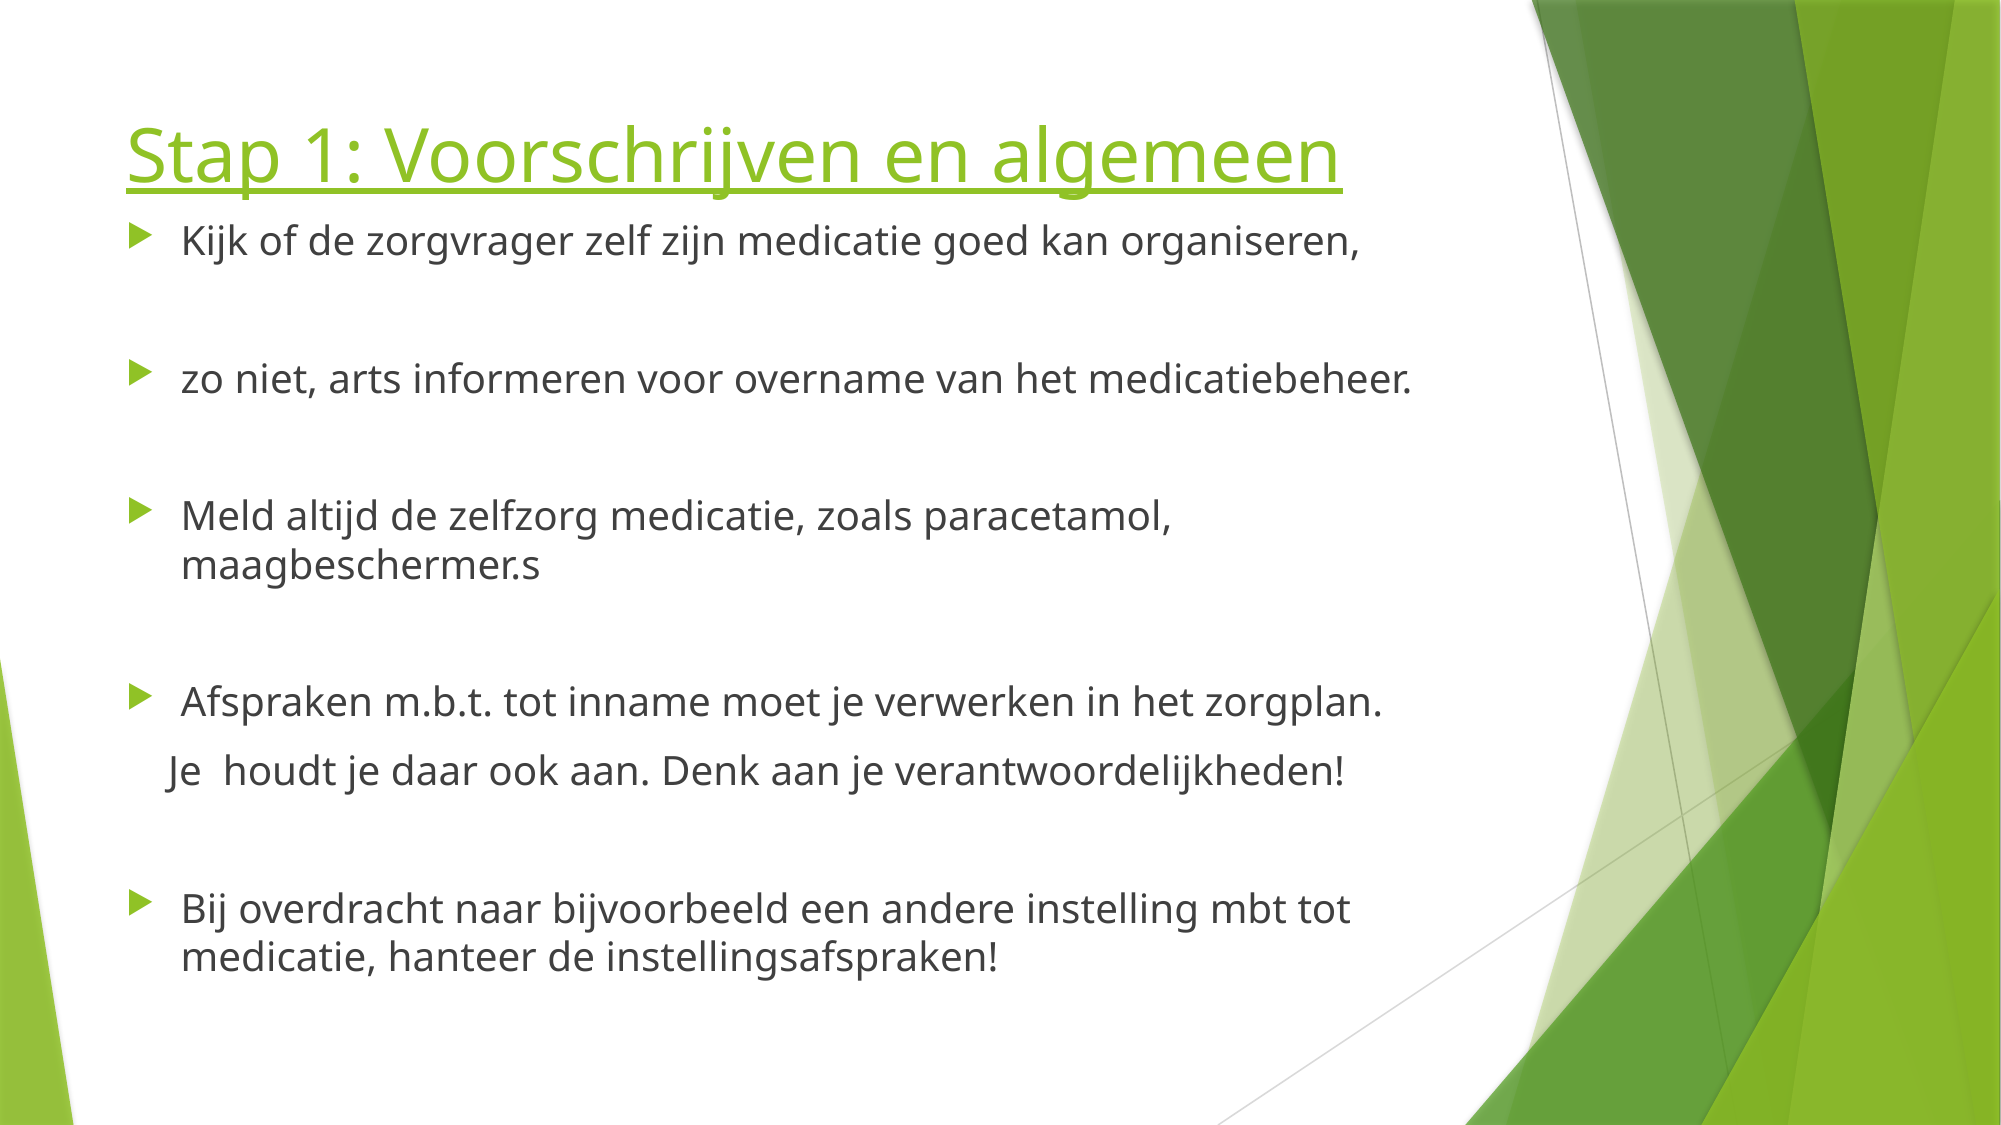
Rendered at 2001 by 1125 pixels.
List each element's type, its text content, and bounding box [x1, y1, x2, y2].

list Kijk of de zorgvrager zelf zijn medicatie goed kan organiseren, zo niet, arts informeren voor overname van het medicatiebeheer. Meld altijd de zelfzorg medicatie, zoals paracetamol, maagbeschermer.s Afspraken m.b.t. tot inname moet je verwerken in het zorgplan. Je houdt je daar ook aan. Denk aan je verantwoordelijkheden! Bij overdracht naar bijvoorbeeld een andere instelling mbt tot medicatie, hanteer de instellingsafspraken! [111, 207, 1522, 992]
title Stap 1: Voorschrijven en algemeen [111, 99, 1522, 207]
